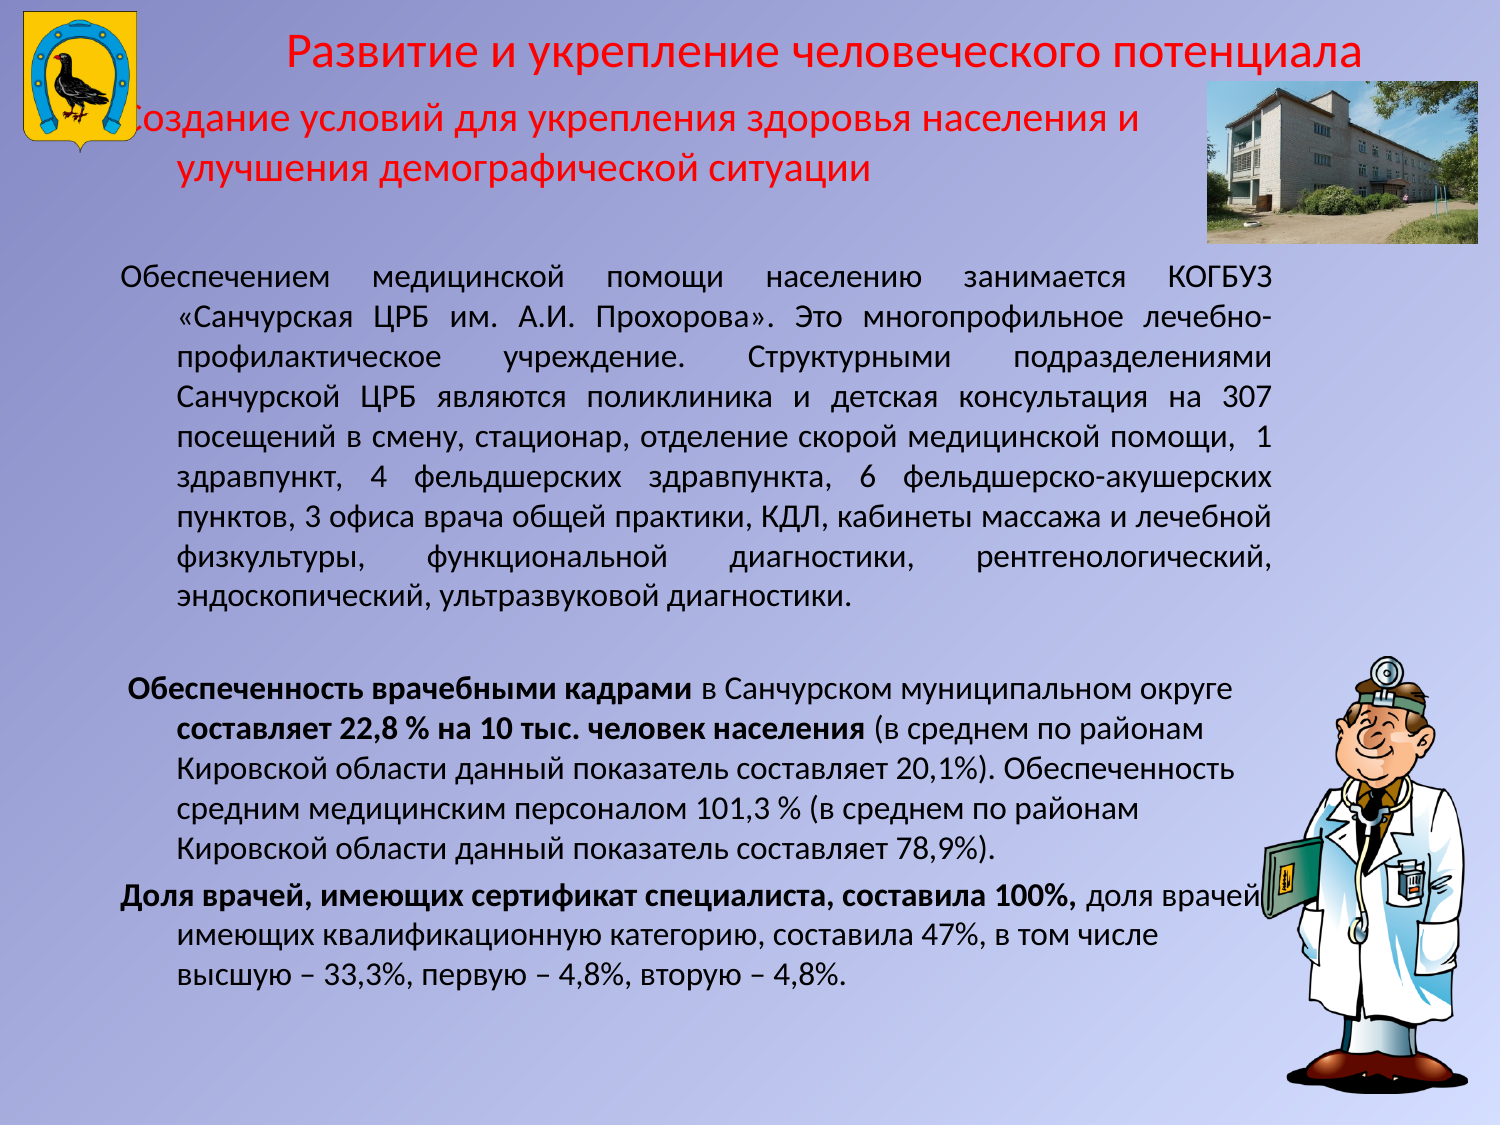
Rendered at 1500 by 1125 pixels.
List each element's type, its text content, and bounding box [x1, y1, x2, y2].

picture [1260, 656, 1468, 1095]
picture [23, 11, 137, 153]
picture [1206, 81, 1478, 245]
list Создание условий для укрепления здоровья населения и улучшения демографической ситуации Обеспечением медицинской помощи населению занимается КОГБУЗ «Санчурская ЦРБ им. А.И. Прохорова». Это многопрофильное лечебно-профилактическое учреждение. Структурными подразделениями Санчурской ЦРБ являются поликлиника и детская консультация на 307 посещений в смену, стационар, отделение скорой медицинской помощи, 1 здравпункт, 4 фельдшерских здравпункта, 6 фельдшерско-акушерских пунктов, 3 офиса врача общей практики, КДЛ, кабинеты массажа и лечебной физкультуры, функциональной диагностики, рентгенологический, эндоскопический, ультразвуковой диагностики. Обеспеченность врачебными кадрами в Санчурском муниципальном округе составляет 22,8 % на 10 тыс. человек населения (в среднем по районам Кировской области данный показатель составляет 20,1%). Обеспеченность средним медицинским персоналом 101,3 % (в среднем по районам Кировской области данный показатель составляет 78,9%). Доля врачей, имеющих сертификат специалиста, составила 100%, доля врачей, имеющих квалификационную категорию, составила 47%, в том числе высшую – 33,3%, первую – 4,8%, вторую – 4,8%. [105, 82, 1289, 1125]
title Развитие и укрепление человеческого потенциала [150, 0, 1500, 96]
